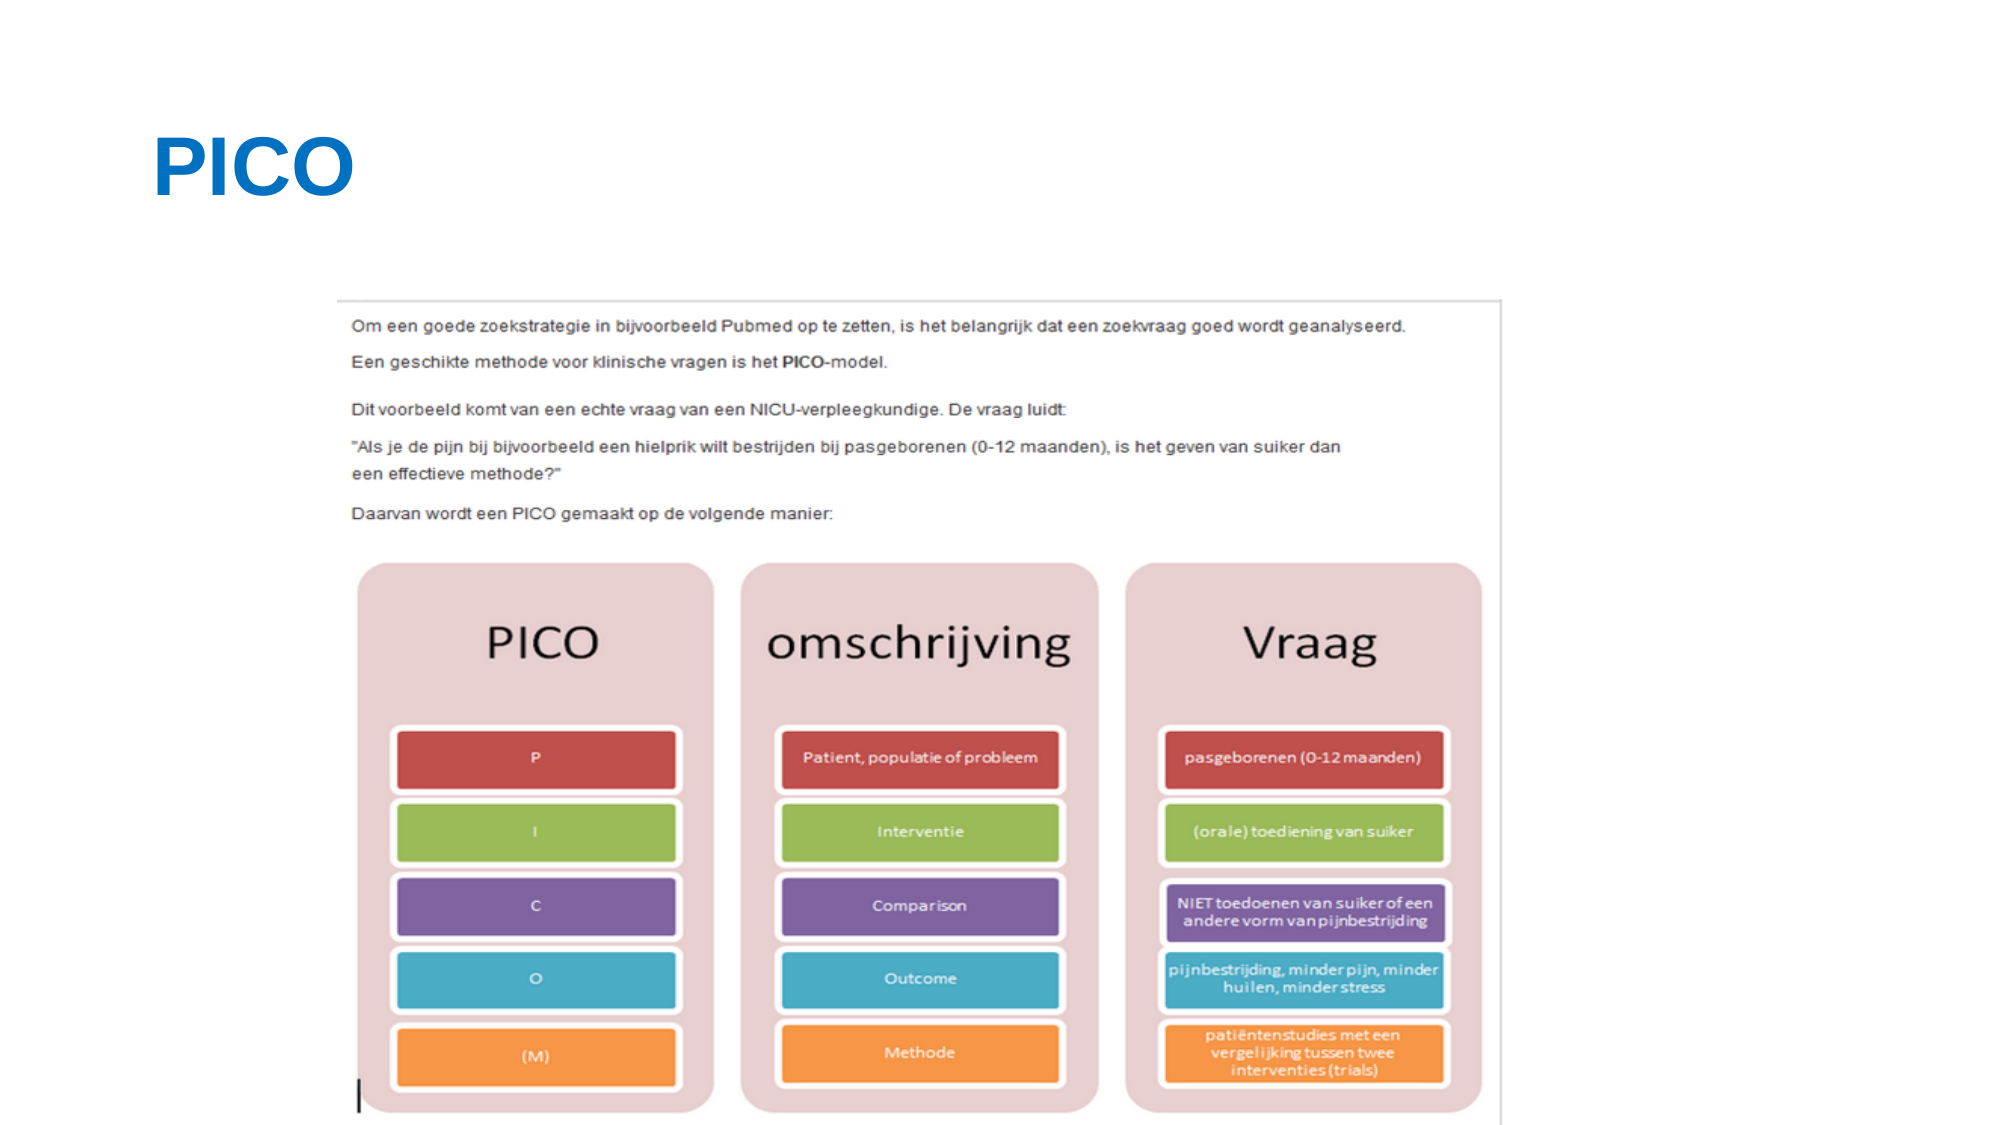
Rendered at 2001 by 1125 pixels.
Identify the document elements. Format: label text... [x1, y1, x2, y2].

title PICO [137, 59, 1863, 278]
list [337, 299, 1530, 1125]
